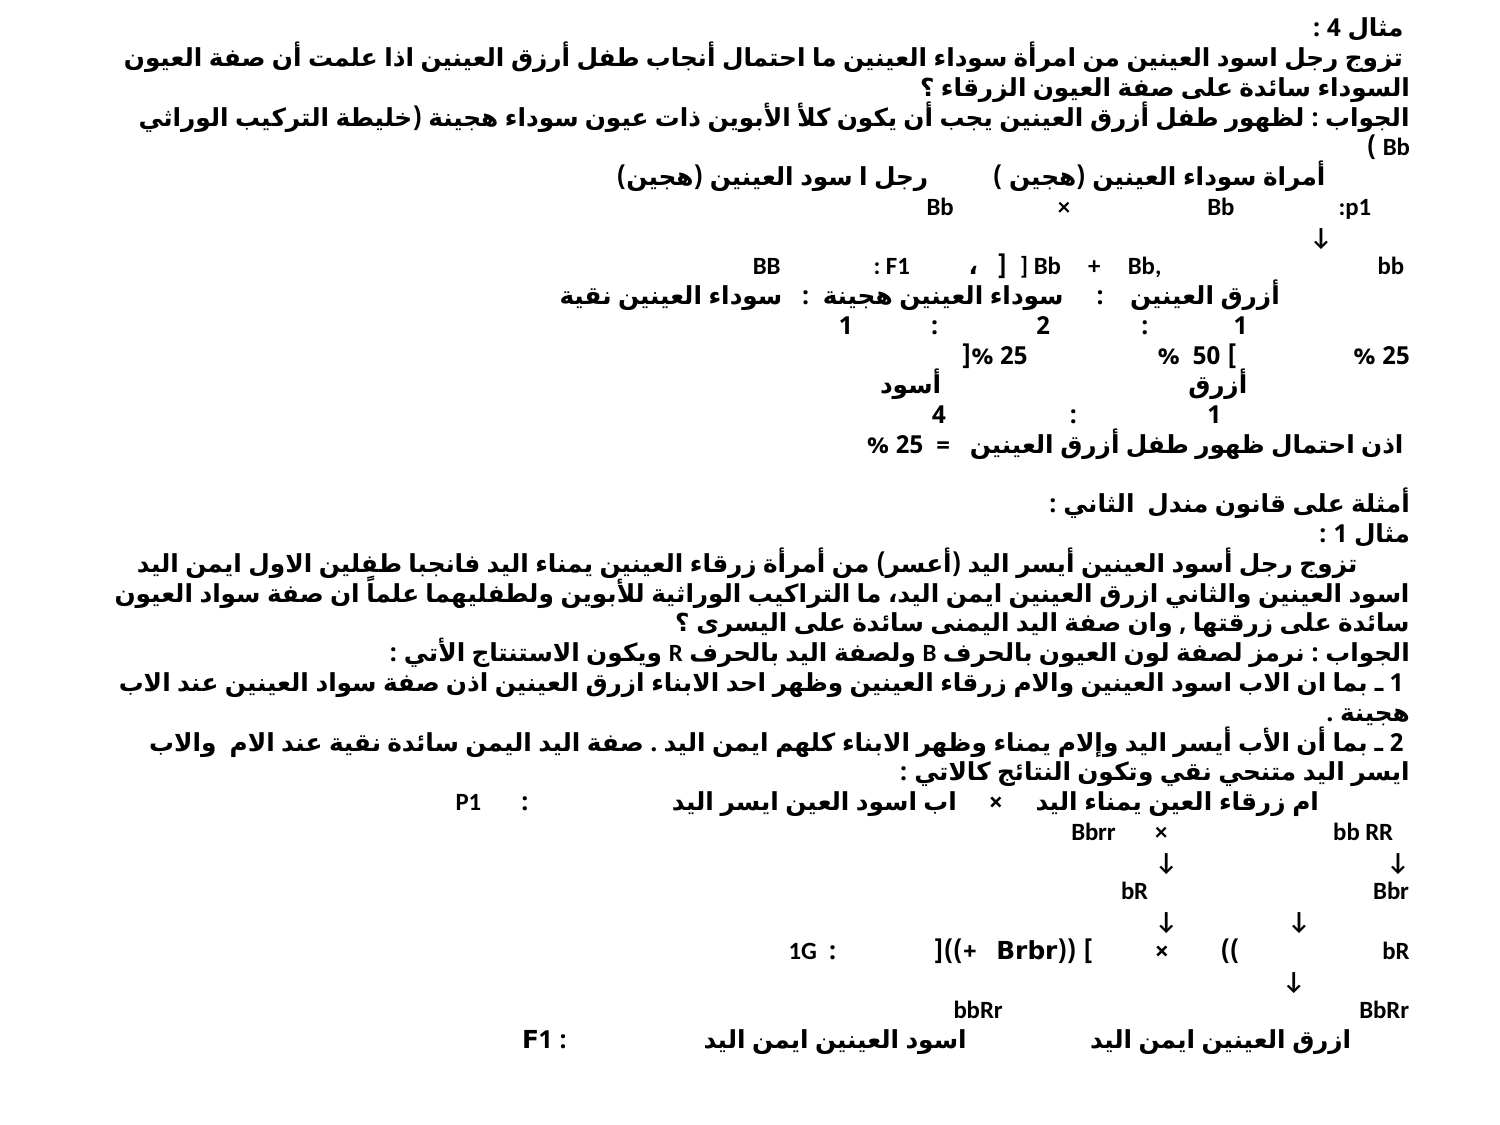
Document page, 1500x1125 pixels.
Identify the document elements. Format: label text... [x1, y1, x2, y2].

title مثال 4 : تزوج رجل اسود العينين من امرأة سوداء العينين ما احتمال أنجاب طفل أرزق العينين اذا علمت أن صفة العيون السوداء سائدة على صفة العيون الزرقاء ؟ الجواب : لظهور طفل أزرق العينين يجب أن يكون كلأ الأبوين ذات عيون سوداء هجينة (خليطة التركيب الوراثي Bb ) أمراة سوداء العينين (هجين ) رجل ا سود العينين (هجين) Bb × Bb :p1 ↓ bb , ] Bb + Bb [ ، BB : F1 أزرق العينين : سوداء العينين هجينة : سوداء العينين نقية 1 : 2 : 1 25 % ] 50 % 25 %[ أزرق أسود 1 : 4 اذن احتمال ظهور طفل أزرق العينين = 25 % أمثلة على قانون مندل الثاني : مثال 1 : تزوج رجل أسود العينين أيسر اليد (أعسر) من أمرأة زرقاء العينين يمناء اليد فانجبا طفلين الاول ايمن اليد اسود العينين والثاني ازرق العينين ايمن اليد، ما التراكيب الوراثية للأبوين ولطفليهما علماً ان صفة سواد العيون سائدة على زرقتها , وان صفة اليد اليمنى سائدة على اليسرى ؟ الجواب : نرمز لصفة لون العيون بالحرف B ولصفة اليد بالحرف R ويكون الاستنتاج الأتي : 1 ـ بما ان الاب اسود العينين والام زرقاء العينين وظهر احد الابناء ازرق العينين اذن صفة سواد العينين عند الاب هجينة . 2 ـ بما أن الأب أيسر اليد وإلام يمناء وظهر الابناء كلهم ايمن اليد . صفة اليد اليمن سائدة نقية عند الام والاب ايسر اليد متنحي نقي وتكون النتائج كالاتي : ام زرقاء العين يمناء اليد × اب اسود العين ايسر اليد : P1 bb RR × Bbrr ↓ ↓ bR Bbr ↓ ↓ bR)) × ] ((br + Br))[ : 1G ↓ bbRr BbRr ازرق العينين ايمن اليد اسود العينين ايمن اليد : F1 [75, 0, 1425, 1125]
